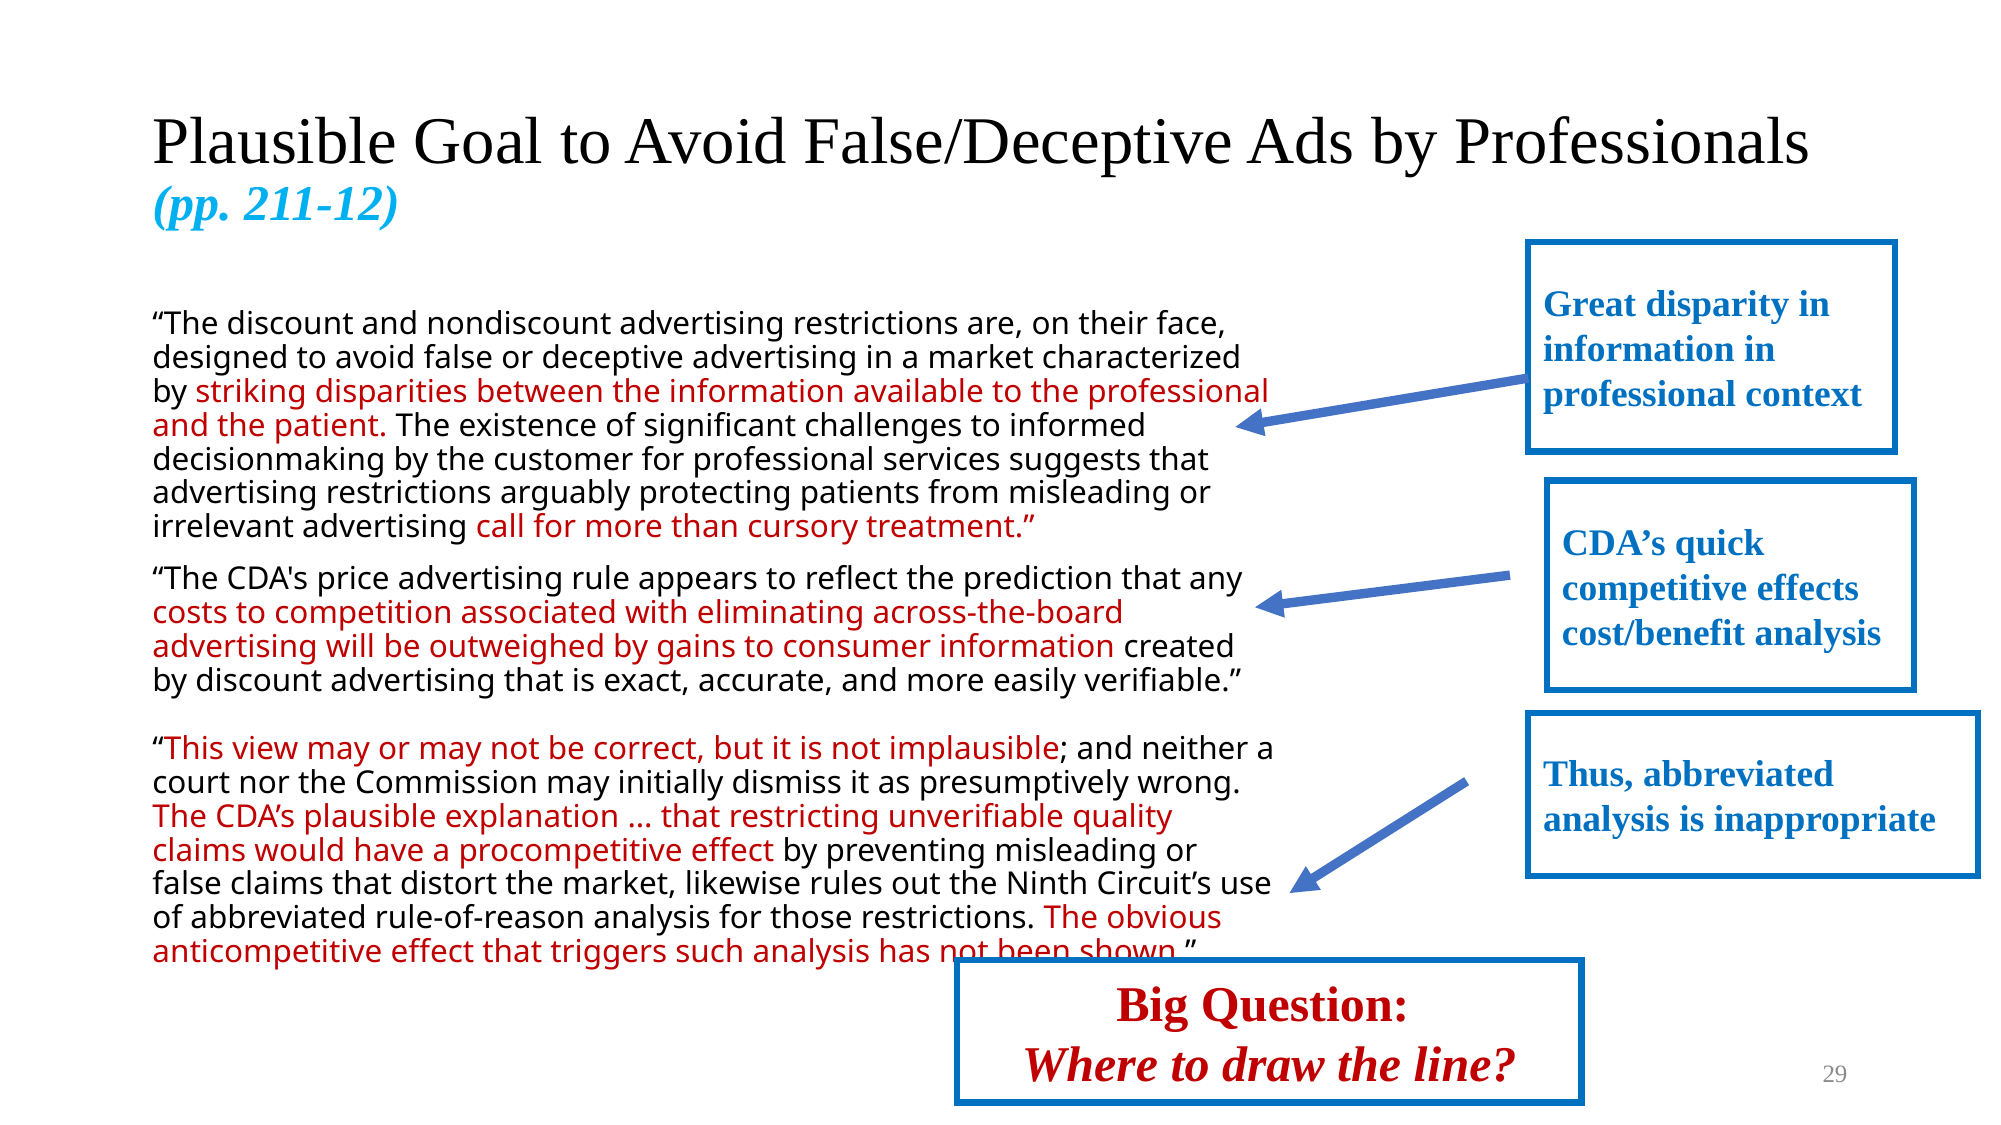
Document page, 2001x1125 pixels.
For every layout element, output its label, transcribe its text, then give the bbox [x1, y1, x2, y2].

text_box Thus, abbreviated analysis is inappropriate [1527, 712, 1979, 877]
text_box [1289, 781, 1467, 893]
slide_number 29 [1582, 1042, 1863, 1103]
title Plausible Goal to Avoid False/Deceptive Ads by Professionals (pp. 211-12) [137, 59, 1863, 278]
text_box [1255, 575, 1510, 608]
text_box Big Question: Where to draw the line? [956, 959, 1582, 1104]
text_box CDA’s quick competitive effects cost/benefit analysis [1546, 480, 1915, 691]
text_box Great disparity in information in professional context [1527, 241, 1896, 453]
list “The discount and nondiscount advertising restrictions are, on their face, designed to avoid false or deceptive advertising in a market characterized by striking disparities between the information available to the professional and the patient. The existence of significant challenges to informed decisionmaking by the customer for professional services suggests that advertising restrictions arguably protecting patients from misleading or irrelevant advertising call for more than cursory treatment.” “The CDA's price advertising rule appears to reflect the prediction that any costs to competition associated with eliminating across-the-board advertising will be outweighed by gains to consumer information created by discount advertising that is exact, accurate, and more easily verifiable.” “This view may or may not be correct, but it is not implausible; and neither a court nor the Commission may initially dismiss it as presumptively wrong. The CDA’s plausible explanation … that restricting unverifiable quality claims would have a procompetitive effect by preventing misleading or false claims that distort the market, likewise rules out the Ninth Circuit’s use of abbreviated rule-of-reason analysis for those restrictions. The obvious anticompetitive effect that triggers such analysis has not been shown.” [137, 299, 1290, 1014]
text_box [1235, 378, 1529, 427]
